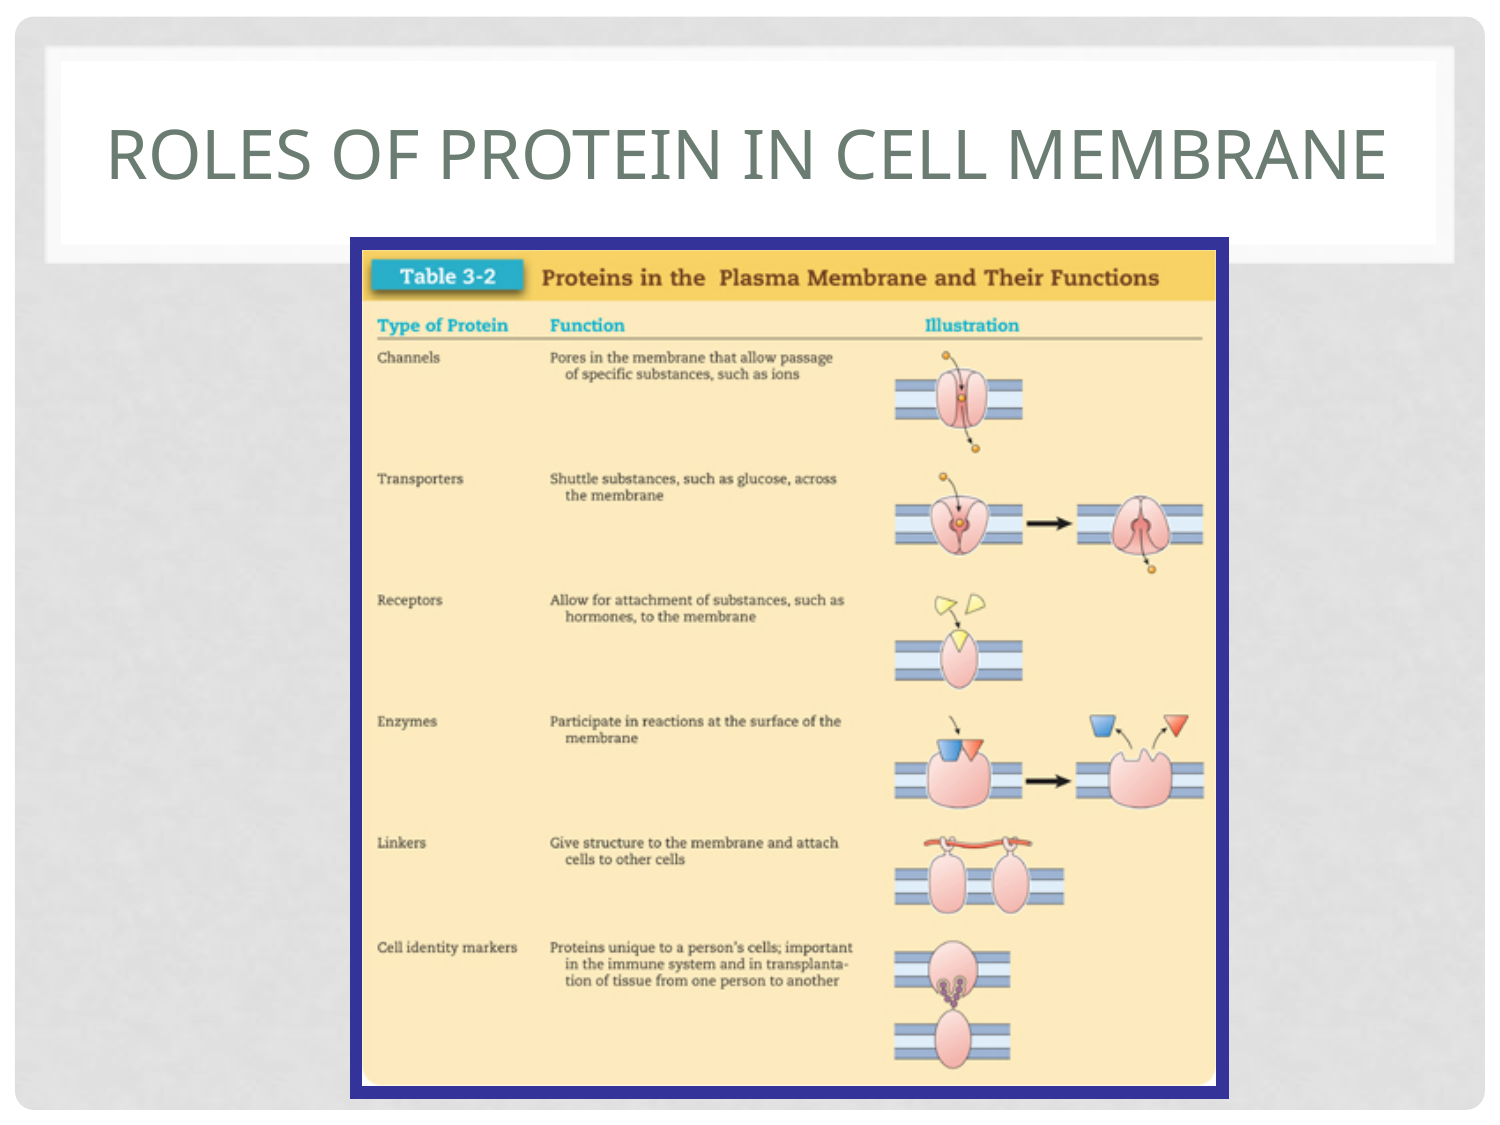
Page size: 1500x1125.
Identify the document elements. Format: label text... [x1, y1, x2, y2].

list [362, 249, 1217, 1087]
title Roles of protein in cell membrane [69, 66, 1425, 238]
